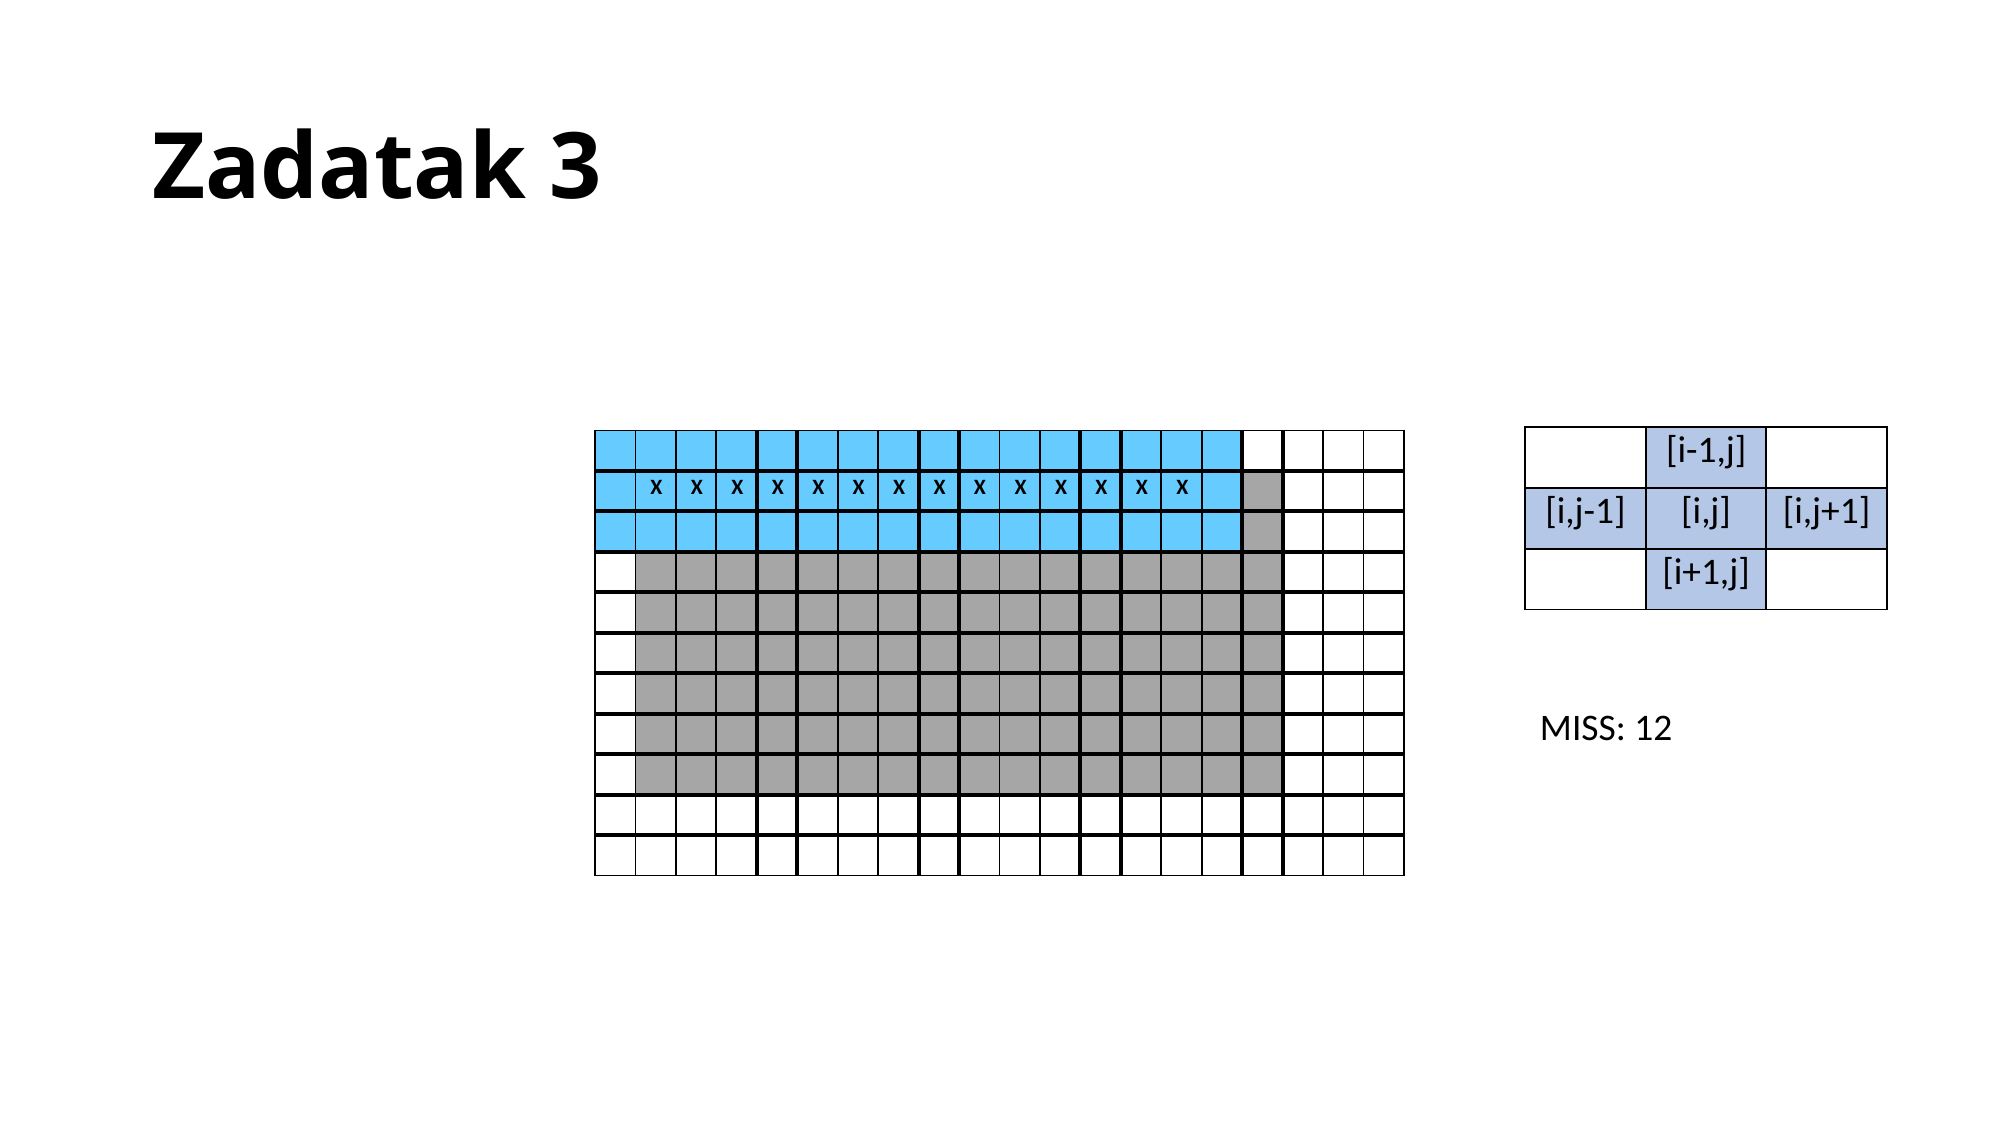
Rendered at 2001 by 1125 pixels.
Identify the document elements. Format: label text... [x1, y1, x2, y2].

table_cell [759, 716, 795, 752]
table_cell [1041, 837, 1078, 875]
table_cell [799, 716, 837, 752]
table_cell [i+1,j] [1647, 550, 1765, 609]
table_cell [1000, 554, 1039, 590]
table_cell [1082, 756, 1119, 793]
table_cell [1203, 716, 1240, 752]
table_cell [1203, 594, 1240, 631]
table_cell [759, 837, 795, 875]
table_cell [1244, 797, 1281, 833]
title Zadatak 3 [137, 59, 1863, 278]
table_cell [1162, 594, 1201, 631]
table_cell [1285, 473, 1322, 509]
table_header [921, 431, 957, 469]
table_header [596, 431, 635, 469]
table_cell [1162, 756, 1201, 793]
table_cell [596, 756, 635, 793]
table_cell [677, 716, 715, 752]
table_header [1041, 431, 1078, 469]
table_cell [961, 635, 999, 671]
table_cell [1364, 473, 1403, 509]
table_cell [1041, 513, 1078, 550]
table_header [717, 431, 755, 469]
table_cell [677, 675, 715, 712]
table_header [759, 431, 795, 469]
table_header [1767, 428, 1886, 487]
table_cell [1244, 675, 1281, 712]
table_cell [1203, 837, 1240, 875]
table_cell [1123, 837, 1160, 875]
table_cell [1324, 797, 1363, 833]
table_cell [1244, 473, 1281, 509]
table_cell [879, 554, 917, 590]
table_cell [596, 716, 635, 752]
table_cell [1324, 594, 1363, 631]
table_header [1000, 431, 1039, 469]
table_cell [1162, 716, 1201, 752]
table_cell [839, 837, 877, 875]
table_cell [1324, 473, 1363, 509]
table_cell X [799, 473, 837, 509]
table_cell [961, 756, 999, 793]
table_cell [879, 797, 917, 833]
table_cell [879, 675, 917, 712]
table_cell [1000, 797, 1039, 833]
table_cell [677, 513, 715, 550]
table_cell [1123, 797, 1160, 833]
table_cell X [636, 473, 675, 509]
table_cell [759, 756, 795, 793]
table_cell [i,j-1] [1526, 489, 1645, 548]
table_cell [596, 473, 635, 509]
table_cell [799, 594, 837, 631]
table_cell [1244, 756, 1281, 793]
table_cell [636, 675, 675, 712]
table_cell [921, 797, 957, 833]
table_cell [1324, 837, 1363, 875]
table_header [839, 431, 877, 469]
table_cell [1244, 594, 1281, 631]
table_cell [717, 513, 755, 550]
table_cell [636, 797, 675, 833]
table_cell [839, 635, 877, 671]
table_cell [1082, 797, 1119, 833]
table_cell [596, 635, 635, 671]
table_cell [961, 554, 999, 590]
table_cell [1203, 635, 1240, 671]
table_cell [636, 513, 675, 550]
table_cell [921, 554, 957, 590]
table_cell [1244, 716, 1281, 752]
table_header [799, 431, 837, 469]
table_cell [717, 675, 755, 712]
table_cell [1000, 675, 1039, 712]
table_cell [1041, 716, 1078, 752]
table_cell [677, 837, 715, 875]
table_cell [1123, 675, 1160, 712]
table_cell [921, 756, 957, 793]
table_cell [1203, 675, 1240, 712]
table_cell [1082, 635, 1119, 671]
table_cell X [1000, 473, 1039, 509]
table_cell [961, 837, 999, 875]
table_cell [1244, 513, 1281, 550]
table_cell X [1162, 473, 1201, 509]
table_cell [1162, 837, 1201, 875]
table_cell [921, 716, 957, 752]
table_cell [1000, 756, 1039, 793]
table_cell [879, 513, 917, 550]
table_cell [1203, 473, 1240, 509]
table_cell [1285, 554, 1322, 590]
table_cell [759, 513, 795, 550]
table_cell [839, 554, 877, 590]
table_cell X [1123, 473, 1160, 509]
table_header [1244, 431, 1281, 469]
table_cell [1082, 594, 1119, 631]
table_cell [717, 756, 755, 793]
table_cell [1162, 635, 1201, 671]
table_cell [1082, 837, 1119, 875]
table_cell [1041, 756, 1078, 793]
table_cell [799, 797, 837, 833]
table_cell [636, 635, 675, 671]
table_header [636, 431, 675, 469]
table_cell [839, 756, 877, 793]
table_cell [717, 554, 755, 590]
table_cell [1324, 675, 1363, 712]
table_cell [839, 513, 877, 550]
table_cell [1364, 513, 1403, 550]
table_header [879, 431, 917, 469]
table_cell [636, 837, 675, 875]
table_cell [1244, 837, 1281, 875]
table_cell [1364, 837, 1403, 875]
table_header [1203, 431, 1240, 469]
table_cell [1285, 756, 1322, 793]
table_cell [1324, 756, 1363, 793]
table_cell X [759, 473, 795, 509]
table_cell [1203, 756, 1240, 793]
table_header [961, 431, 999, 469]
table_cell [1123, 756, 1160, 793]
table_cell [759, 594, 795, 631]
table_cell [1285, 594, 1322, 631]
table_cell [1767, 550, 1886, 609]
table_cell [1000, 513, 1039, 550]
table_cell X [921, 473, 957, 509]
table_cell [759, 554, 795, 590]
table_cell [1244, 554, 1281, 590]
table_cell [1324, 635, 1363, 671]
table_cell [717, 716, 755, 752]
table_header [1285, 431, 1322, 469]
table_cell [921, 513, 957, 550]
table_cell [1526, 550, 1645, 609]
table_cell [799, 675, 837, 712]
table_cell [839, 797, 877, 833]
table_cell [1203, 554, 1240, 590]
table_cell [1162, 554, 1201, 590]
table_cell [1364, 594, 1403, 631]
table_cell [1123, 635, 1160, 671]
table_cell [1041, 594, 1078, 631]
table_cell [596, 554, 635, 590]
table_cell [839, 675, 877, 712]
table_cell [1285, 797, 1322, 833]
table_header [1526, 428, 1645, 487]
table_cell [1244, 635, 1281, 671]
table_cell [799, 837, 837, 875]
table_header [i-1,j] [1647, 428, 1765, 487]
table_header [677, 431, 715, 469]
table_cell [759, 797, 795, 833]
table_cell [636, 554, 675, 590]
table_cell [961, 513, 999, 550]
table_header [1162, 431, 1201, 469]
table_cell [1082, 716, 1119, 752]
table_cell [921, 594, 957, 631]
table_cell [759, 675, 795, 712]
table_cell [879, 594, 917, 631]
table_cell [879, 716, 917, 752]
table_header [1082, 431, 1119, 469]
table_cell [1162, 513, 1201, 550]
table_cell [1082, 554, 1119, 590]
table_cell X [717, 473, 755, 509]
table_cell [677, 756, 715, 793]
table_cell [1162, 797, 1201, 833]
table_cell [1041, 675, 1078, 712]
table_cell [596, 675, 635, 712]
table_cell [677, 797, 715, 833]
table_cell [1285, 675, 1322, 712]
table_cell [1082, 513, 1119, 550]
table_cell [1123, 594, 1160, 631]
table_cell [1364, 635, 1403, 671]
table_cell [596, 837, 635, 875]
table_cell [1324, 554, 1363, 590]
table_cell [i,j+1] [1767, 489, 1886, 548]
table_cell X [839, 473, 877, 509]
table_cell [636, 594, 675, 631]
table_cell [1285, 635, 1322, 671]
table_cell [879, 635, 917, 671]
table_cell [677, 635, 715, 671]
table_cell [921, 675, 957, 712]
table_cell X [1082, 473, 1119, 509]
table_cell [799, 635, 837, 671]
table_cell [1162, 675, 1201, 712]
table_cell X [1041, 473, 1078, 509]
table_cell [596, 797, 635, 833]
table_cell [1000, 716, 1039, 752]
table_cell [921, 635, 957, 671]
table_cell [636, 756, 675, 793]
table_cell [1364, 716, 1403, 752]
table_cell [1324, 513, 1363, 550]
table_cell [839, 594, 877, 631]
table_cell [1082, 675, 1119, 712]
table_cell [677, 594, 715, 631]
table_cell [1041, 554, 1078, 590]
table_cell [879, 837, 917, 875]
table_cell [596, 594, 635, 631]
table_cell [921, 837, 957, 875]
table_cell [717, 837, 755, 875]
table_cell [759, 635, 795, 671]
table_cell [717, 635, 755, 671]
table_cell [839, 716, 877, 752]
table_cell [1364, 554, 1403, 590]
table_cell [717, 594, 755, 631]
table_header [1324, 431, 1363, 469]
table_header [1123, 431, 1160, 469]
table_cell [1364, 675, 1403, 712]
table_cell [1285, 513, 1322, 550]
text_box MISS: 12 [1525, 695, 1887, 755]
table_cell [1123, 716, 1160, 752]
table_cell [1285, 716, 1322, 752]
table_cell [1364, 797, 1403, 833]
table_cell [596, 513, 635, 550]
table_cell [677, 554, 715, 590]
table_cell [636, 716, 675, 752]
table_cell X [677, 473, 715, 509]
table_cell [717, 797, 755, 833]
table_cell X [961, 473, 999, 509]
table_cell [1285, 837, 1322, 875]
table_cell [879, 756, 917, 793]
table_cell [961, 716, 999, 752]
table_cell [799, 554, 837, 590]
table_cell [1041, 635, 1078, 671]
table_cell [1123, 513, 1160, 550]
table_cell [1000, 635, 1039, 671]
table_cell [1000, 837, 1039, 875]
table_cell [1041, 797, 1078, 833]
table_cell X [879, 473, 917, 509]
table_cell [799, 756, 837, 793]
table_cell [961, 675, 999, 712]
table_cell [1364, 756, 1403, 793]
table_cell [1000, 594, 1039, 631]
table_cell [1203, 513, 1240, 550]
table_cell [1123, 554, 1160, 590]
table_header [1364, 431, 1403, 469]
table_cell [961, 797, 999, 833]
table_cell [i,j] [1647, 489, 1765, 548]
table_cell [799, 513, 837, 550]
table_cell [961, 594, 999, 631]
table_cell [1324, 716, 1363, 752]
table_cell [1203, 797, 1240, 833]
